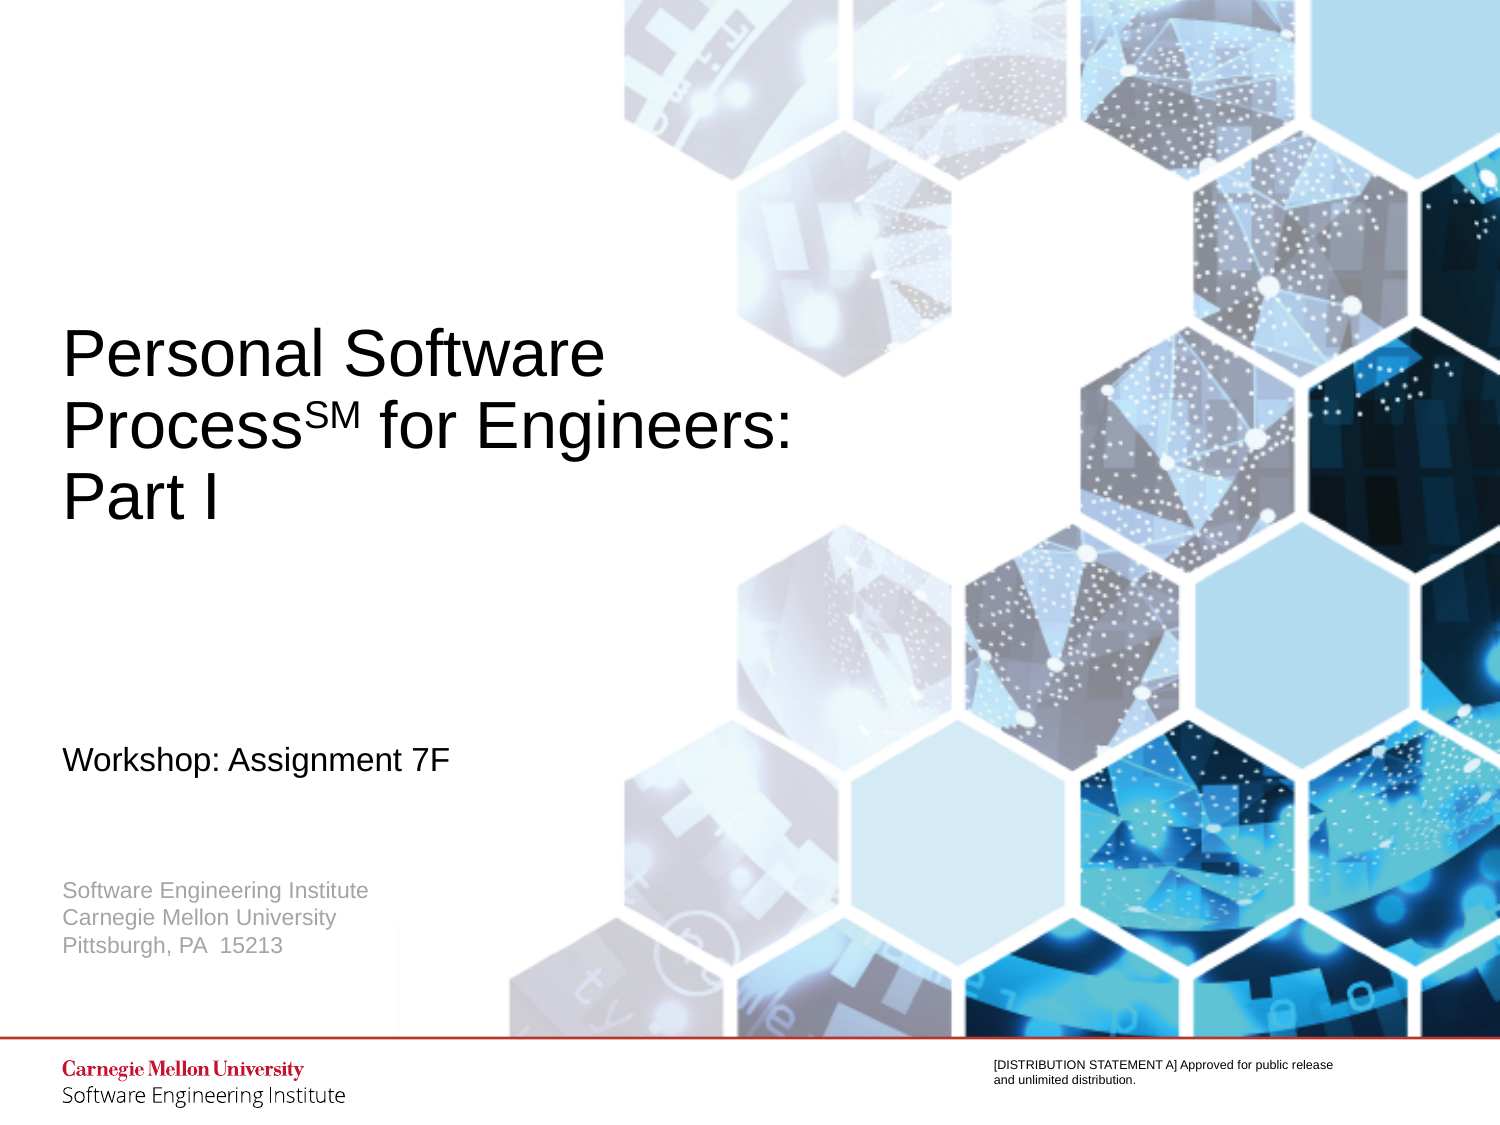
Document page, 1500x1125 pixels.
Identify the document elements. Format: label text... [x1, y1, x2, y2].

title Personal Software ProcessSM for Engineers: Part I [62, 318, 967, 721]
subtitle Workshop: Assignment 7F [62, 737, 849, 857]
picture [0, 0, 1500, 1036]
